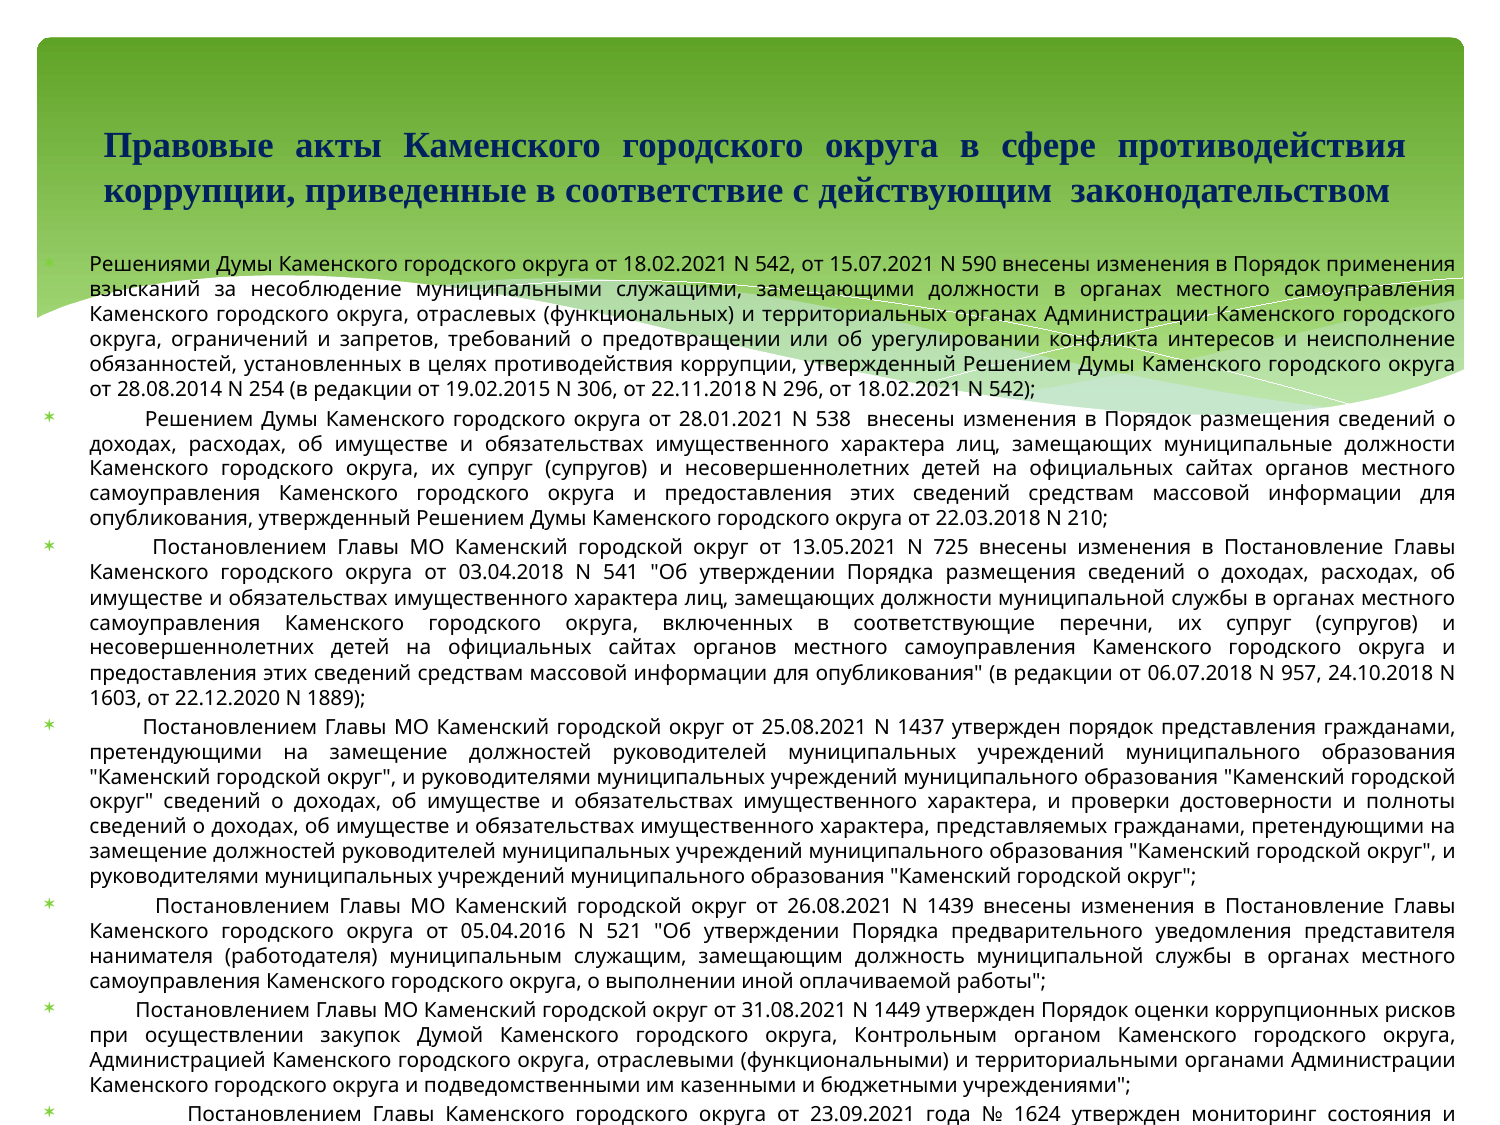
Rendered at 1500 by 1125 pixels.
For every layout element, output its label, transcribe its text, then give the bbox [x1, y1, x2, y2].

list Решениями Думы Каменского городского округа от 18.02.2021 N 542, от 15.07.2021 N 590 внесены изменения в Порядок применения взысканий за несоблюдение муниципальными служащими, замещающими должности в органах местного самоуправления Каменского городского округа, отраслевых (функциональных) и территориальных органах Администрации Каменского городского округа, ограничений и запретов, требований о предотвращении или об урегулировании конфликта интересов и неисполнение обязанностей, установленных в целях противодействия коррупции, утвержденный Решением Думы Каменского городского округа от 28.08.2014 N 254 (в редакции от 19.02.2015 N 306, от 22.11.2018 N 296, от 18.02.2021 N 542); Решением Думы Каменского городского округа от 28.01.2021 N 538 внесены изменения в Порядок размещения сведений о доходах, расходах, об имуществе и обязательствах имущественного характера лиц, замещающих муниципальные должности Каменского городского округа, их супруг (супругов) и несовершеннолетних детей на официальных сайтах органов местного самоуправления Каменского городского округа и предоставления этих сведений средствам массовой информации для опубликования, утвержденный Решением Думы Каменского городского округа от 22.03.2018 N 210; Постановлением Главы МО Каменский городской округ от 13.05.2021 N 725 внесены изменения в Постановление Главы Каменского городского округа от 03.04.2018 N 541 "Об утверждении Порядка размещения сведений о доходах, расходах, об имуществе и обязательствах имущественного характера лиц, замещающих должности муниципальной службы в органах местного самоуправления Каменского городского округа, включенных в соответствующие перечни, их супруг (супругов) и несовершеннолетних детей на официальных сайтах органов местного самоуправления Каменского городского округа и предоставления этих сведений средствам массовой информации для опубликования" (в редакции от 06.07.2018 N 957, 24.10.2018 N 1603, от 22.12.2020 N 1889); Постановлением Главы МО Каменский городской округ от 25.08.2021 N 1437 утвержден порядок представления гражданами, претендующими на замещение должностей руководителей муниципальных учреждений муниципального образования "Каменский городской округ", и руководителями муниципальных учреждений муниципального образования "Каменский городской округ" сведений о доходах, об имуществе и обязательствах имущественного характера, и проверки достоверности и полноты сведений о доходах, об имуществе и обязательствах имущественного характера, представляемых гражданами, претендующими на замещение должностей руководителей муниципальных учреждений муниципального образования "Каменский городской округ", и руководителями муниципальных учреждений муниципального образования "Каменский городской округ"; Постановлением Главы МО Каменский городской округ от 26.08.2021 N 1439 внесены изменения в Постановление Главы Каменского городского округа от 05.04.2016 N 521 "Об утверждении Порядка предварительного уведомления представителя нанимателя (работодателя) муниципальным служащим, замещающим должность муниципальной службы в органах местного самоуправления Каменского городского округа, о выполнении иной оплачиваемой работы"; Постановлением Главы МО Каменский городской округ от 31.08.2021 N 1449 утвержден Порядок оценки коррупционных рисков при осуществлении закупок Думой Каменского городского округа, Контрольным органом Каменского городского округа, Администрацией Каменского городского округа, отраслевыми (функциональными) и территориальными органами Администрации Каменского городского округа и подведомственными им казенными и бюджетными учреждениями"; Постановлением Главы Каменского городского округа от 23.09.2021 года № 1624 утвержден мониторинг состояния и эффективности противодействия коррупции (антикоррупционном мониторинге) в Каменском городском округе. [29, 243, 1471, 1005]
title Правовые акты Каменского городского округа в сфере противодействия коррупции, приведенные в соответствие с действующим законодательством [88, 66, 1424, 220]
